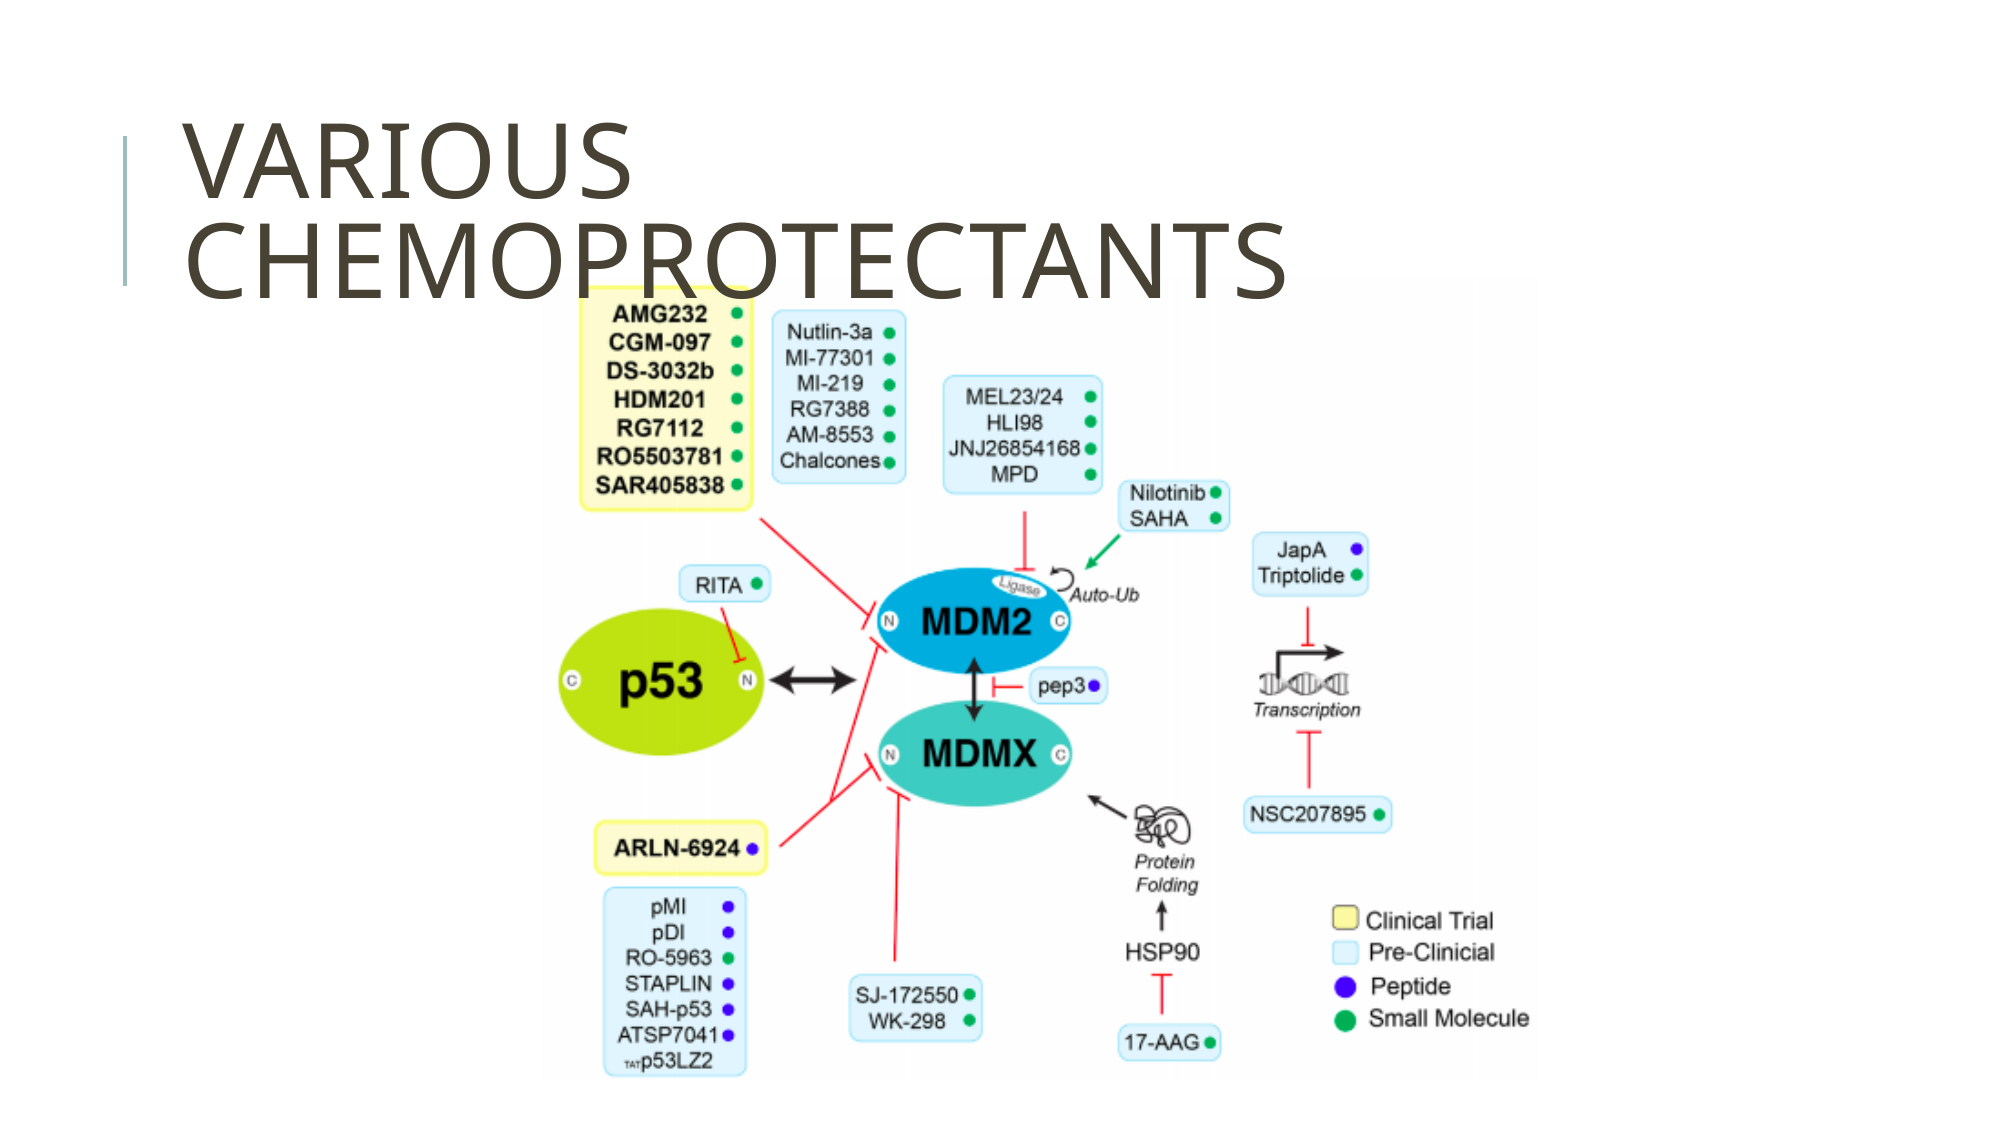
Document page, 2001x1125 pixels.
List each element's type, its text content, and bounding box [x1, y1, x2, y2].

title Various Chemoprotectants [168, 96, 1763, 342]
picture [540, 277, 1553, 1089]
